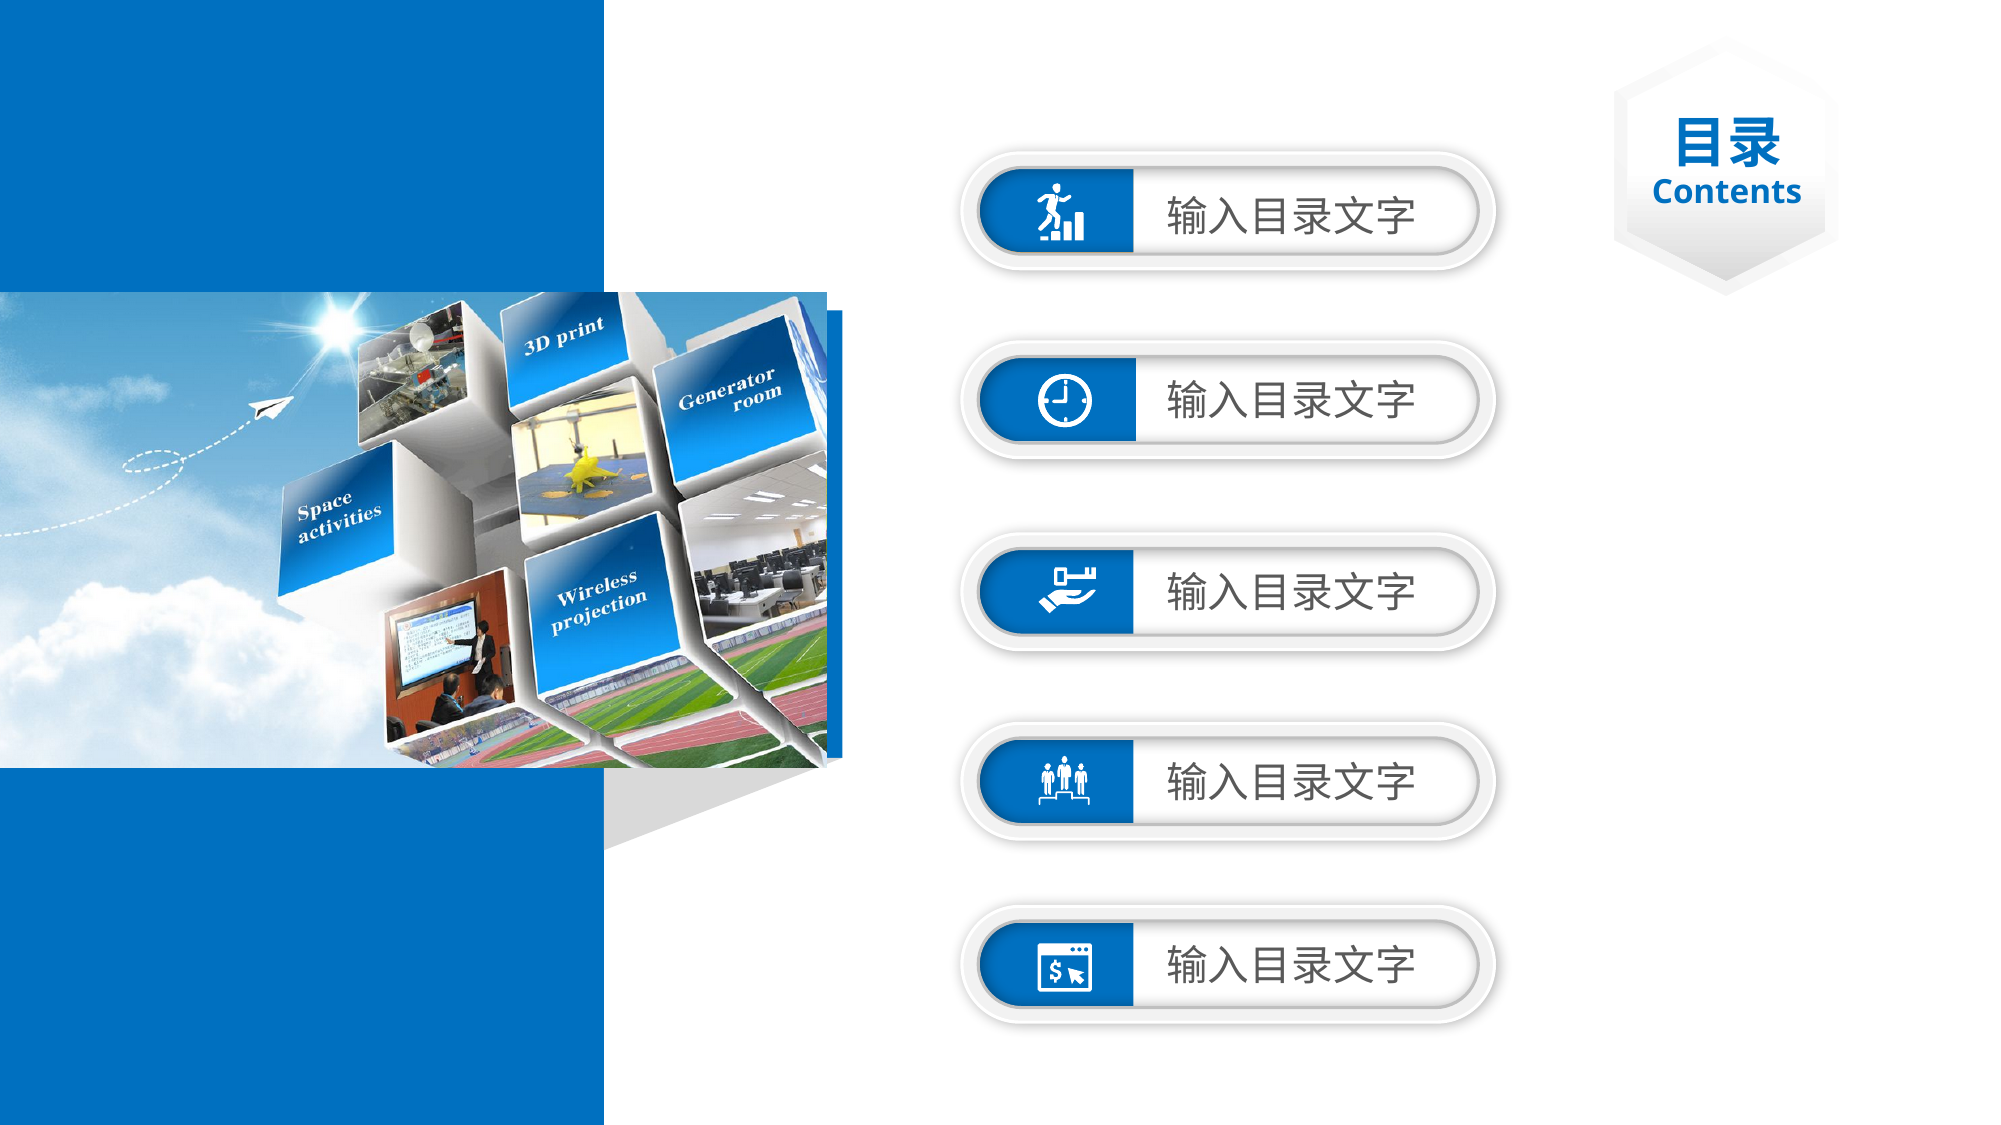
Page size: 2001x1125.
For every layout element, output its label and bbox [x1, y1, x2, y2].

text_box [961, 341, 1495, 458]
picture [0, 292, 827, 768]
text_box [961, 533, 1495, 650]
text_box [0, 0, 843, 1125]
text_box [961, 723, 1495, 840]
text_box [961, 152, 1495, 269]
text_box [1614, 35, 1839, 296]
text_box [961, 906, 1495, 1023]
